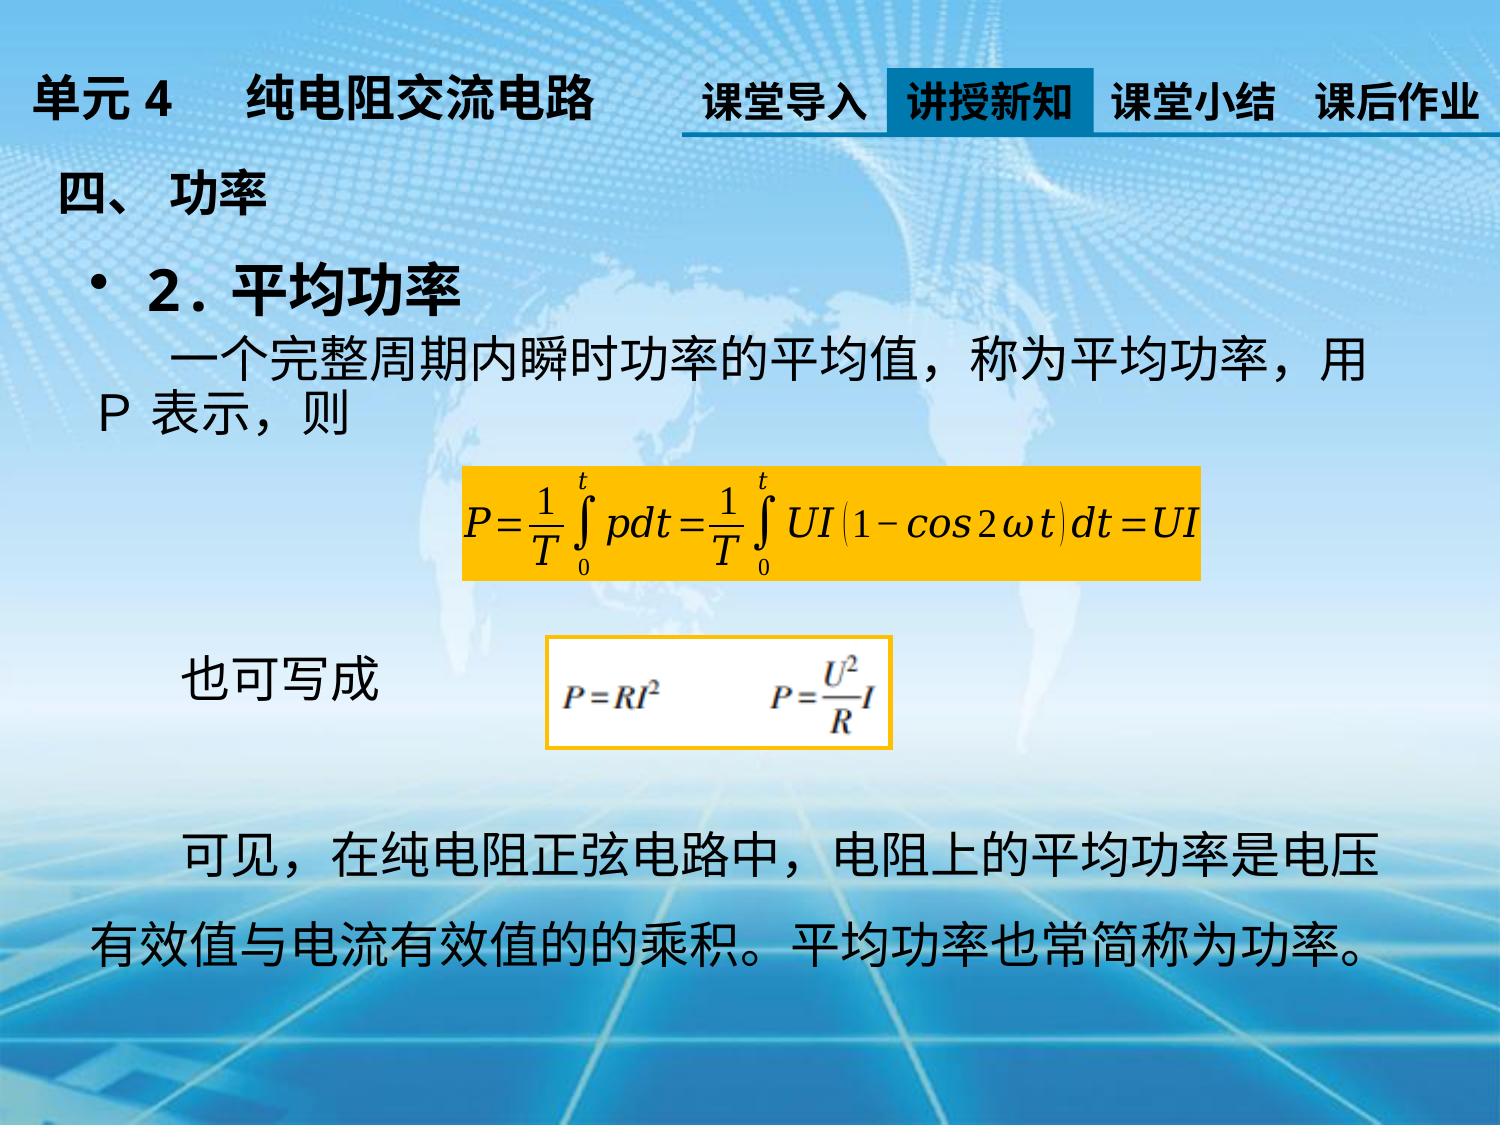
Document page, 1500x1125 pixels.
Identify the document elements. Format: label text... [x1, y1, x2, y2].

text_box 2.平均功率 一个完整周期内瞬时功率的平均值，称为平均功率，用 Ｐ 表示，则 也可写成 可见，在纯电阻正弦电路中，电阻上的平均功率是电压有效值与电流有效值的的乘积。平均功率也常简称为功率。 [74, 253, 1425, 928]
picture [0, 0, 1500, 1125]
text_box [16, 59, 1500, 135]
text_box 四、 功率 [19, 135, 308, 249]
